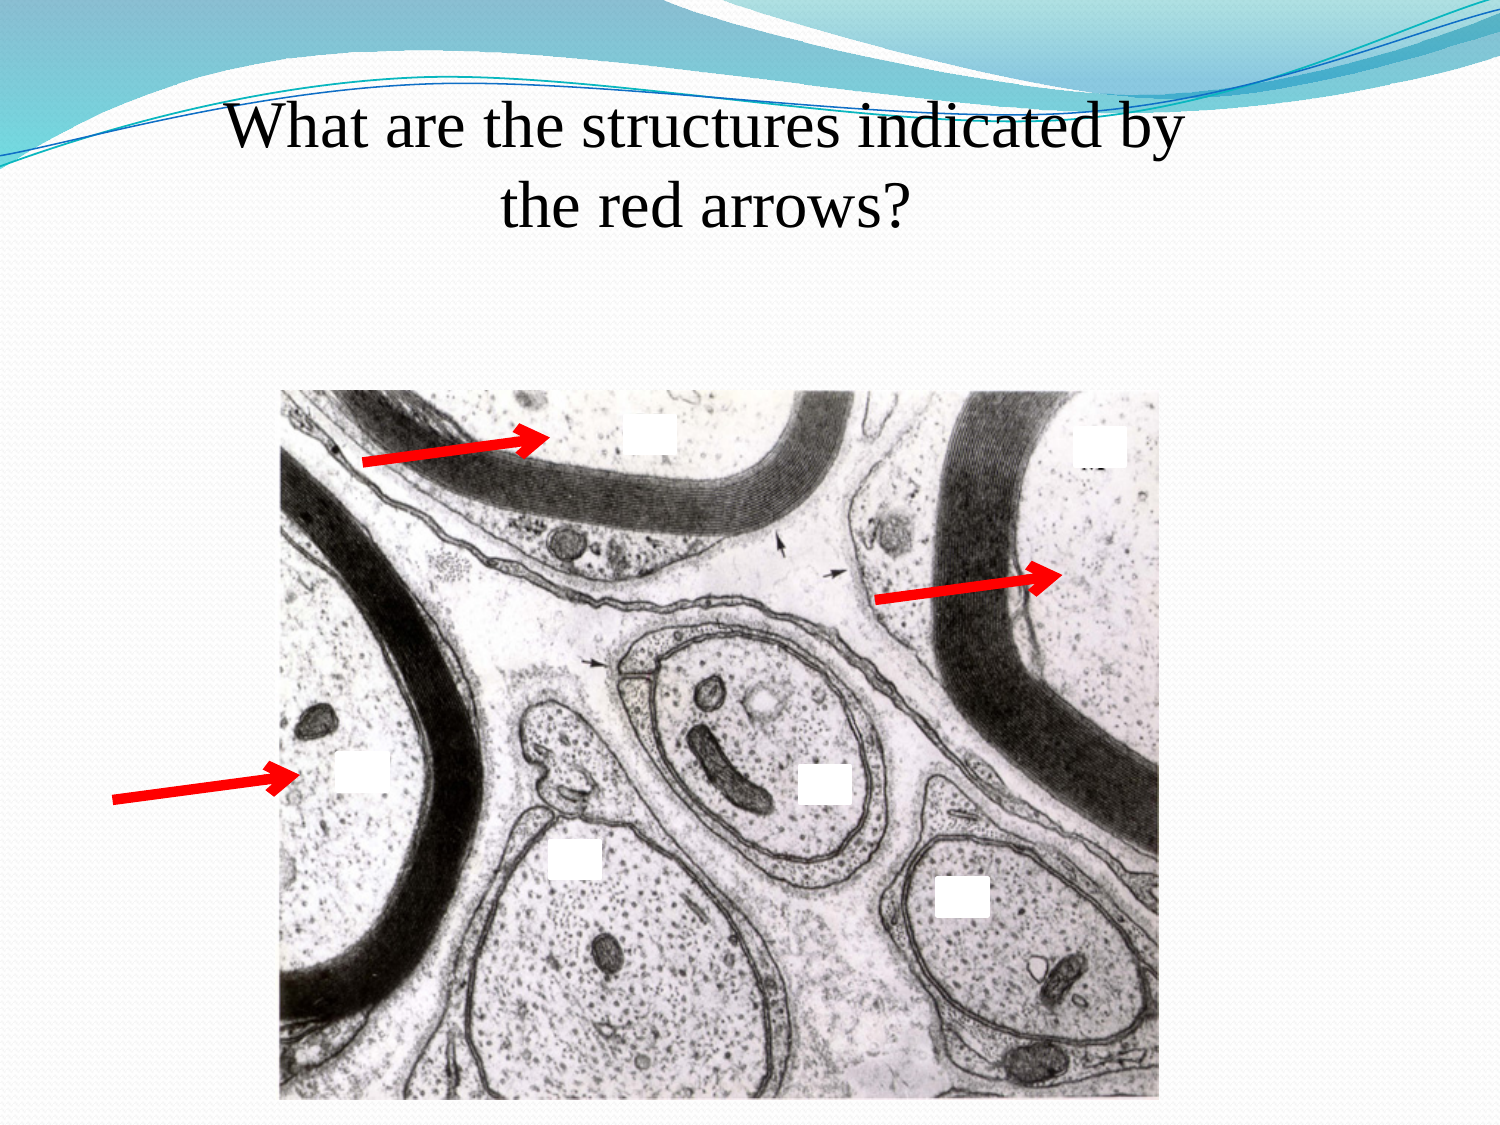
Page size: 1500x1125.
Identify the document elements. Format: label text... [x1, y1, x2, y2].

text_box What are the structures indicated by the red arrows? [187, 73, 1225, 248]
picture [274, 390, 1160, 1101]
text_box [362, 437, 551, 463]
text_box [112, 774, 301, 801]
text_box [874, 574, 1063, 601]
